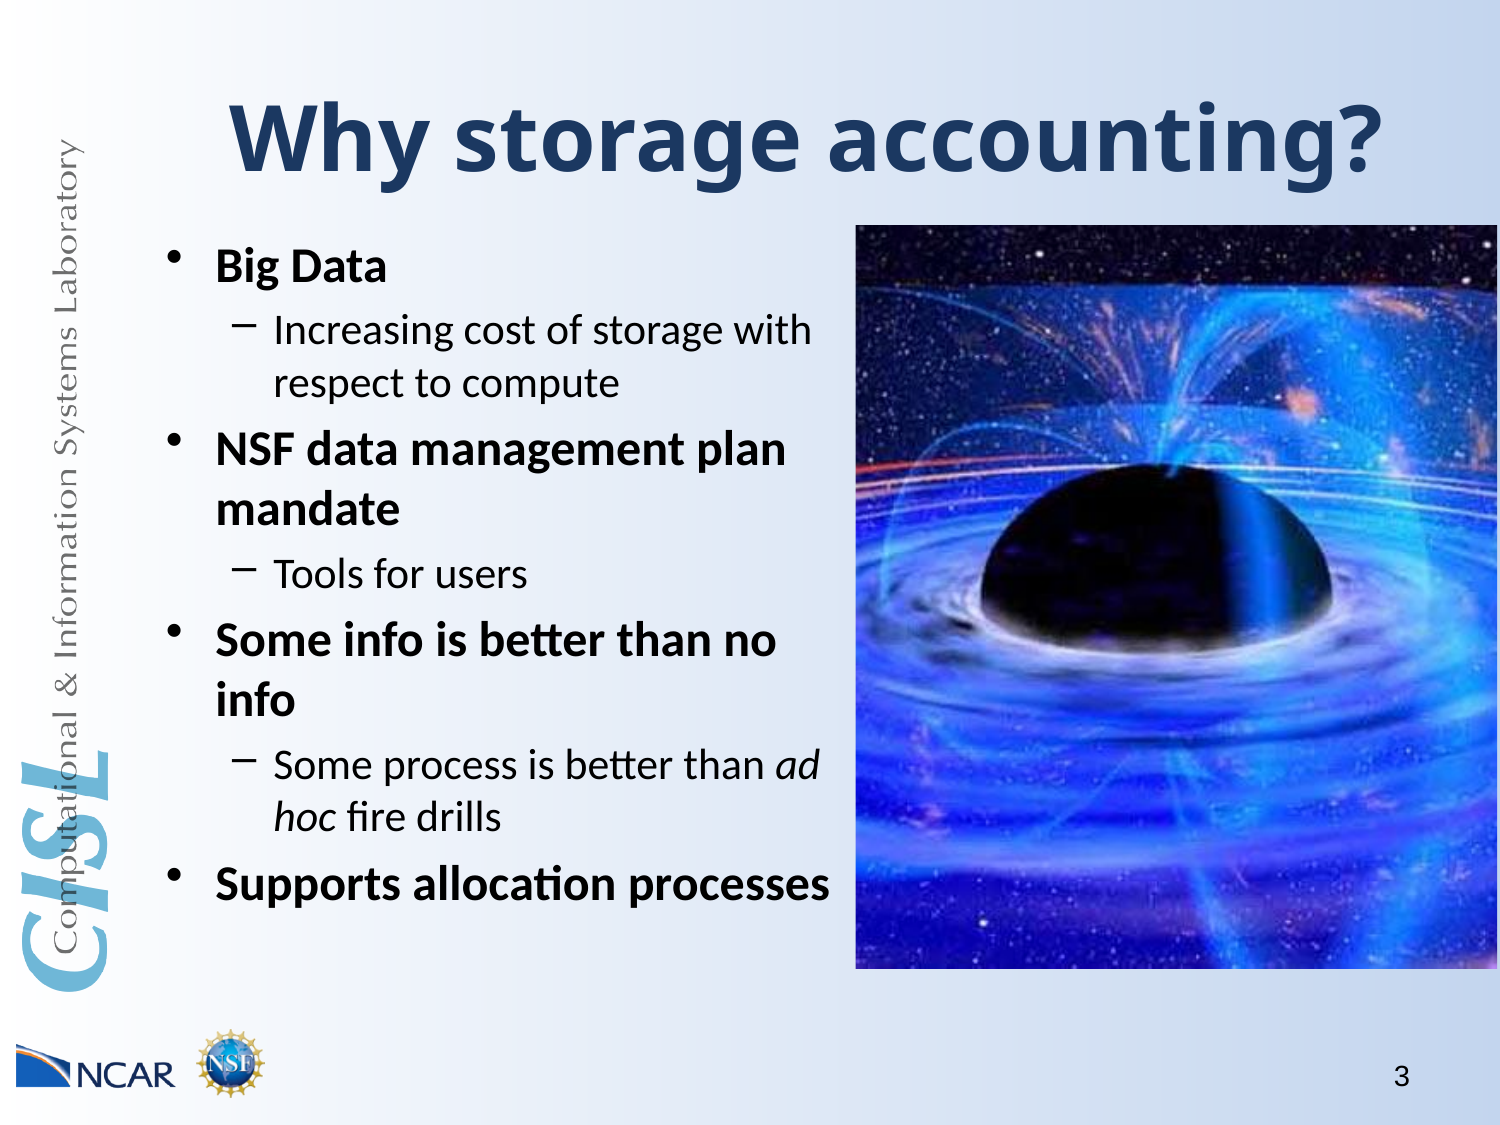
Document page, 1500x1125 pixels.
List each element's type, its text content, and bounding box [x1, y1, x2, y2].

title Why storage accounting? [150, 44, 1463, 224]
picture [16, 1039, 180, 1090]
picture [196, 1028, 265, 1098]
list Big Data Increasing cost of storage with respect to compute NSF data management plan mandate Tools for users Some info is better than no info Some process is better than ad hoc fire drills Supports allocation processes [150, 224, 854, 968]
picture [855, 224, 1498, 969]
picture [16, 112, 134, 1012]
slide_number 3 [1074, 1021, 1426, 1101]
